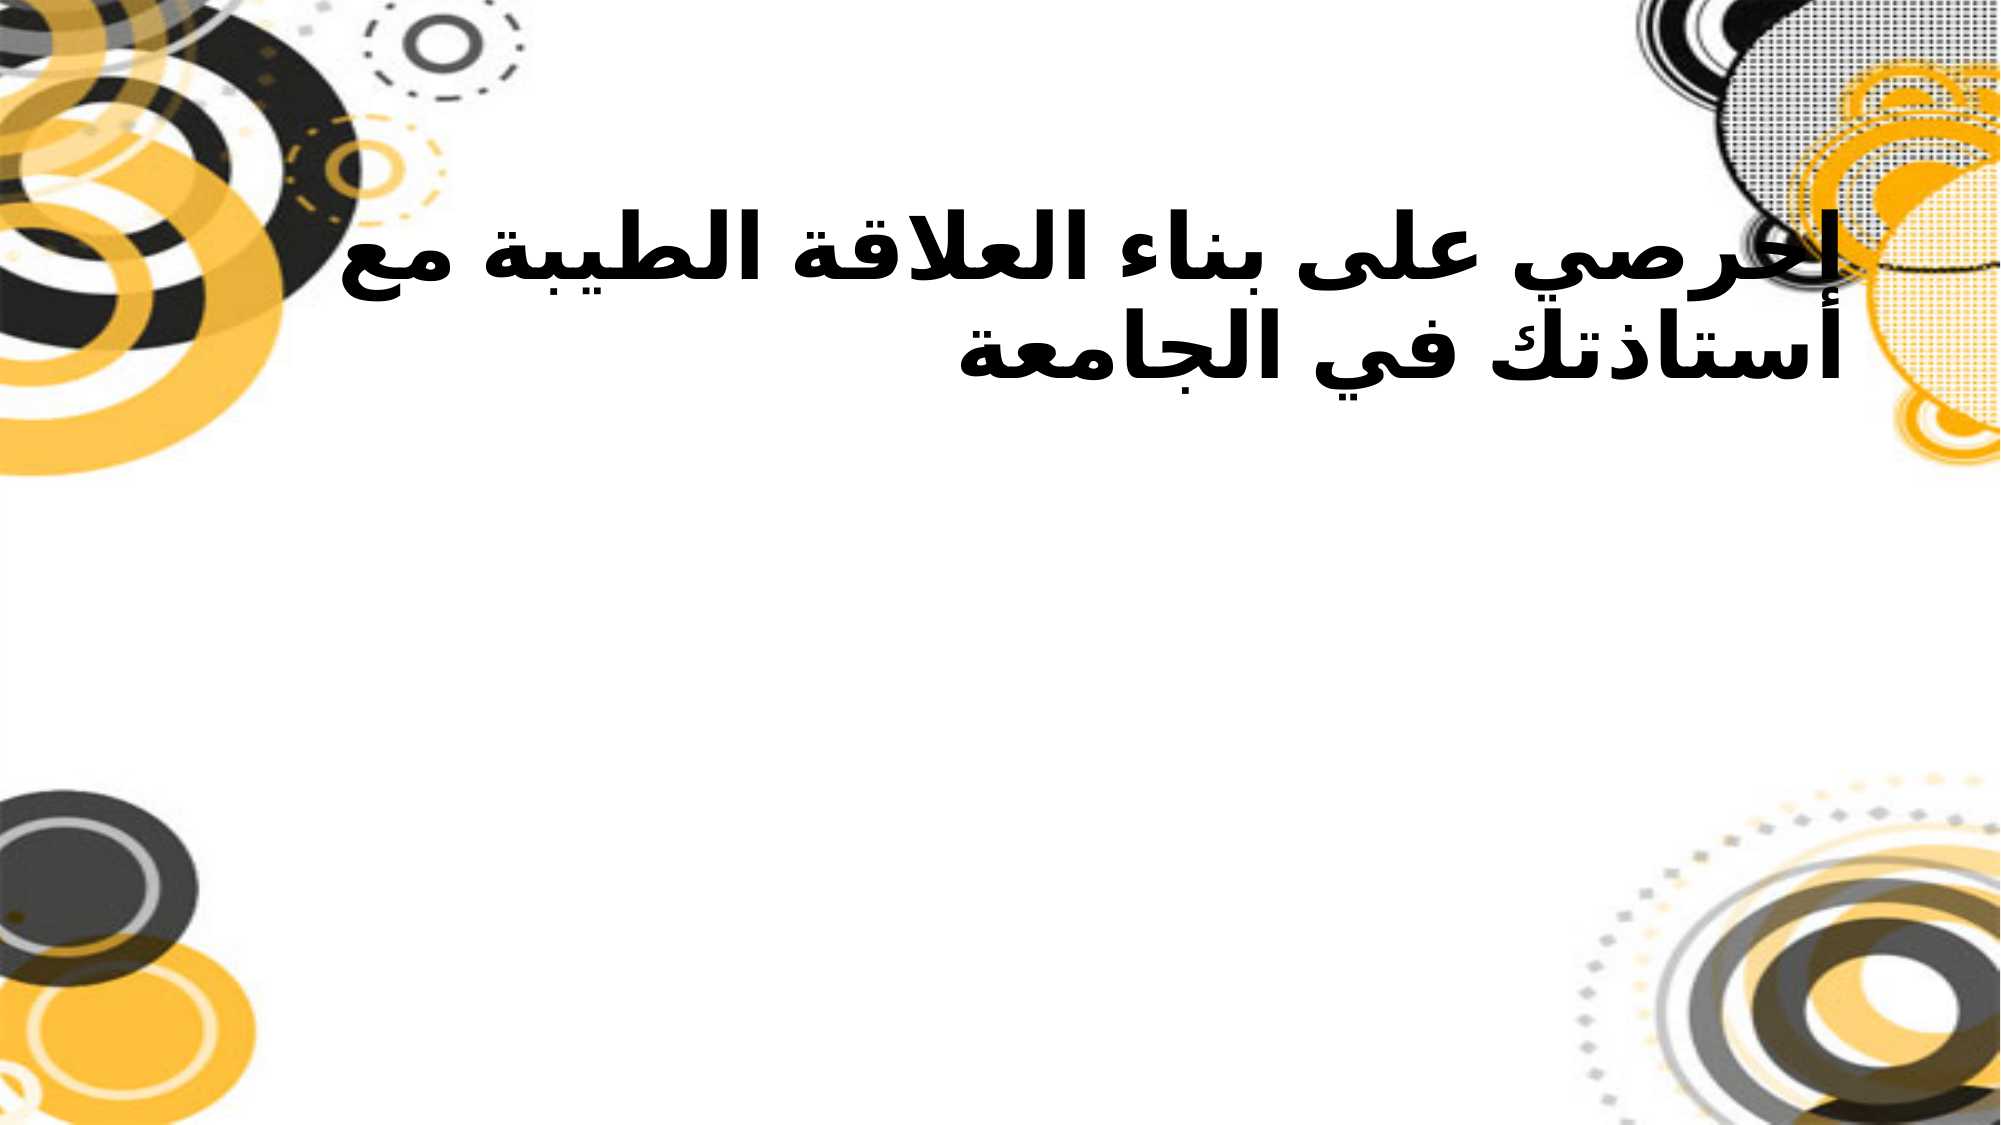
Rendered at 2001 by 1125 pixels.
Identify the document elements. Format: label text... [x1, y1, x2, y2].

title احرصي على بناء العلاقة الطيبة مع أستاذتك في الجامعة [137, 190, 1863, 408]
picture [0, 0, 2001, 1125]
